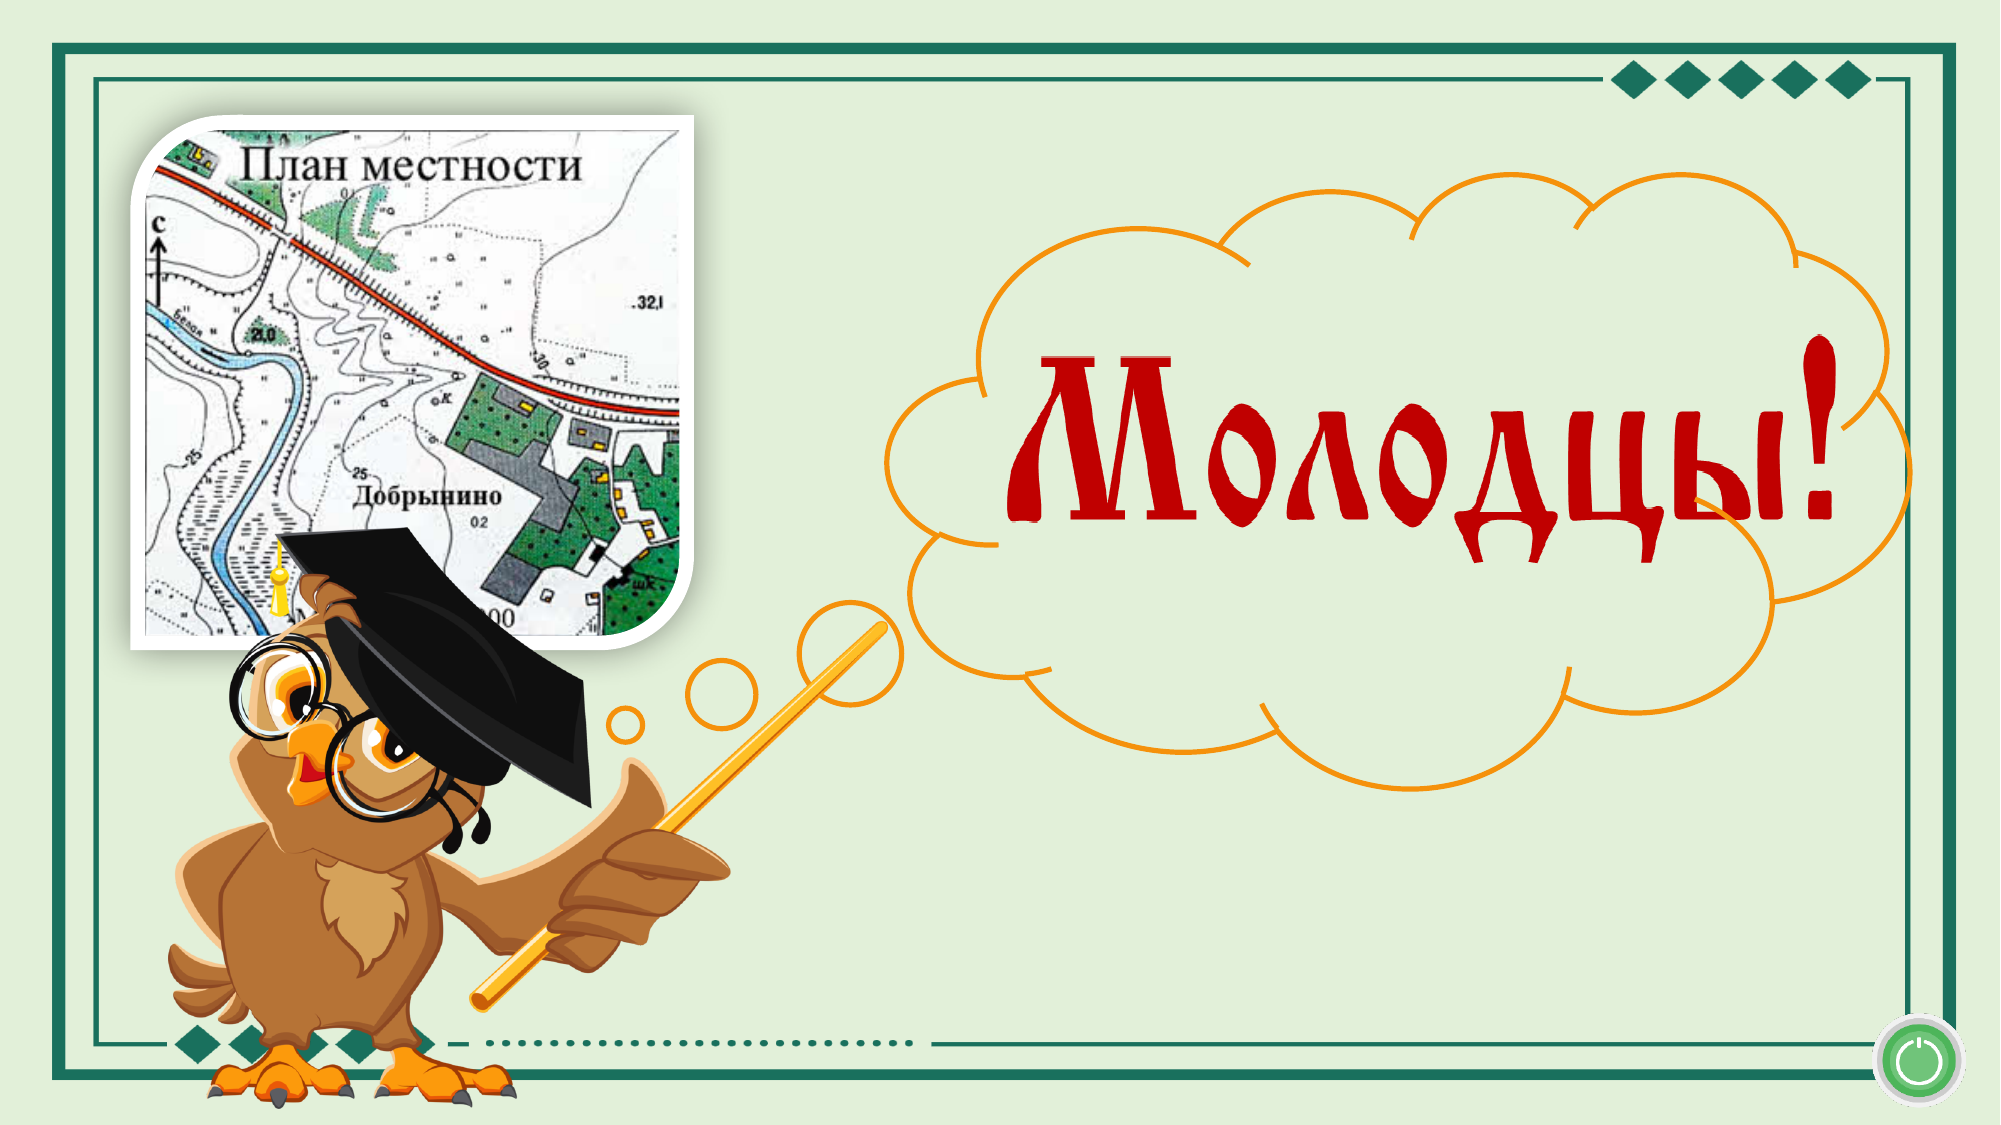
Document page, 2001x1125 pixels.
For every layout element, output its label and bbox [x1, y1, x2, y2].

picture [0, 0, 1999, 1125]
text_box [1561, 173, 1790, 235]
